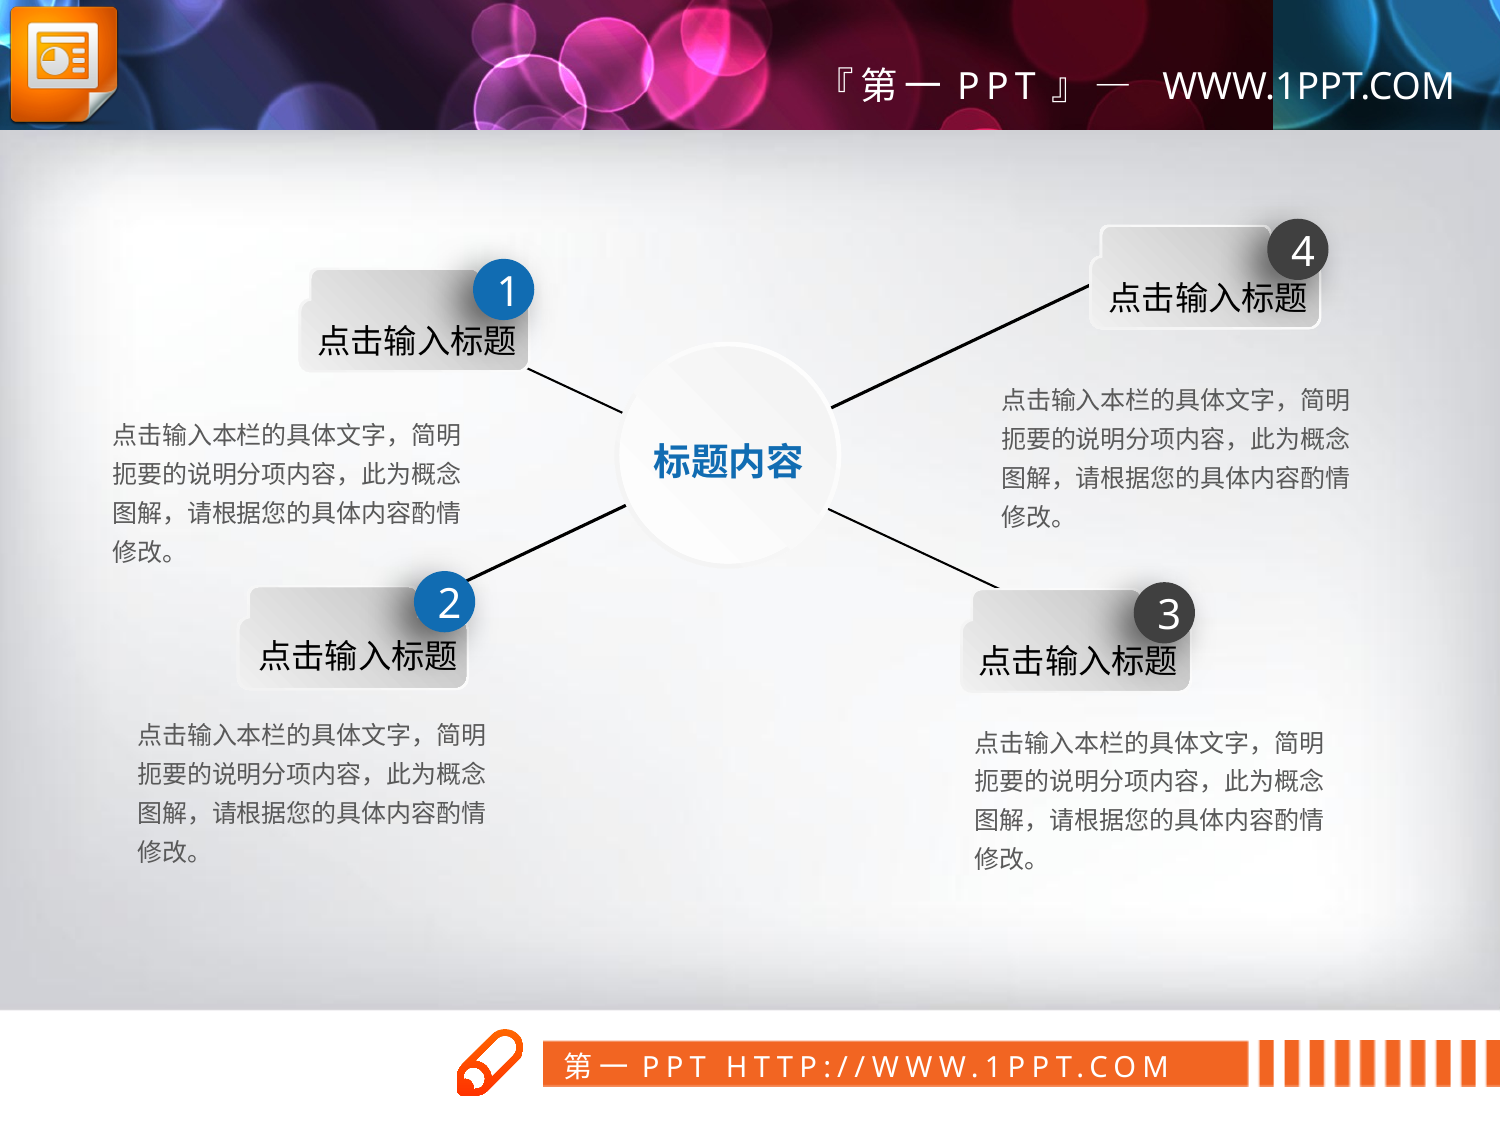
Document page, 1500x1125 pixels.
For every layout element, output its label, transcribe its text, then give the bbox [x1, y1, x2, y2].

text_box 点击输入本栏的具体文字，简明扼要的说明分项内容，此为概念图解，请根据您的具体内容酌情修改。 [122, 702, 524, 874]
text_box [1089, 224, 1322, 330]
text_box 3 [1149, 582, 1180, 586]
picture [543, 1040, 1500, 1087]
picture [0, 0, 1500, 1012]
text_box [959, 588, 1193, 693]
text_box 点击输入本栏的具体文字，简明扼要的说明分项内容，此为概念图解，请根据您的具体内容酌情修改。 [959, 710, 1362, 882]
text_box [358, 276, 1108, 633]
text_box 4 [1282, 218, 1314, 223]
text_box 点击输入本栏的具体文字，简明扼要的说明分项内容，此为概念图解，请根据您的具体内容酌情修改。 [1113, 368, 1388, 539]
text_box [614, 341, 842, 569]
text_box 1 [483, 258, 524, 266]
text_box 点击输入本栏的具体文字，简明扼要的说明分项内容，此为概念图解，请根据您的具体内容酌情修改。 [97, 403, 353, 574]
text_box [236, 585, 470, 691]
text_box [298, 267, 531, 373]
